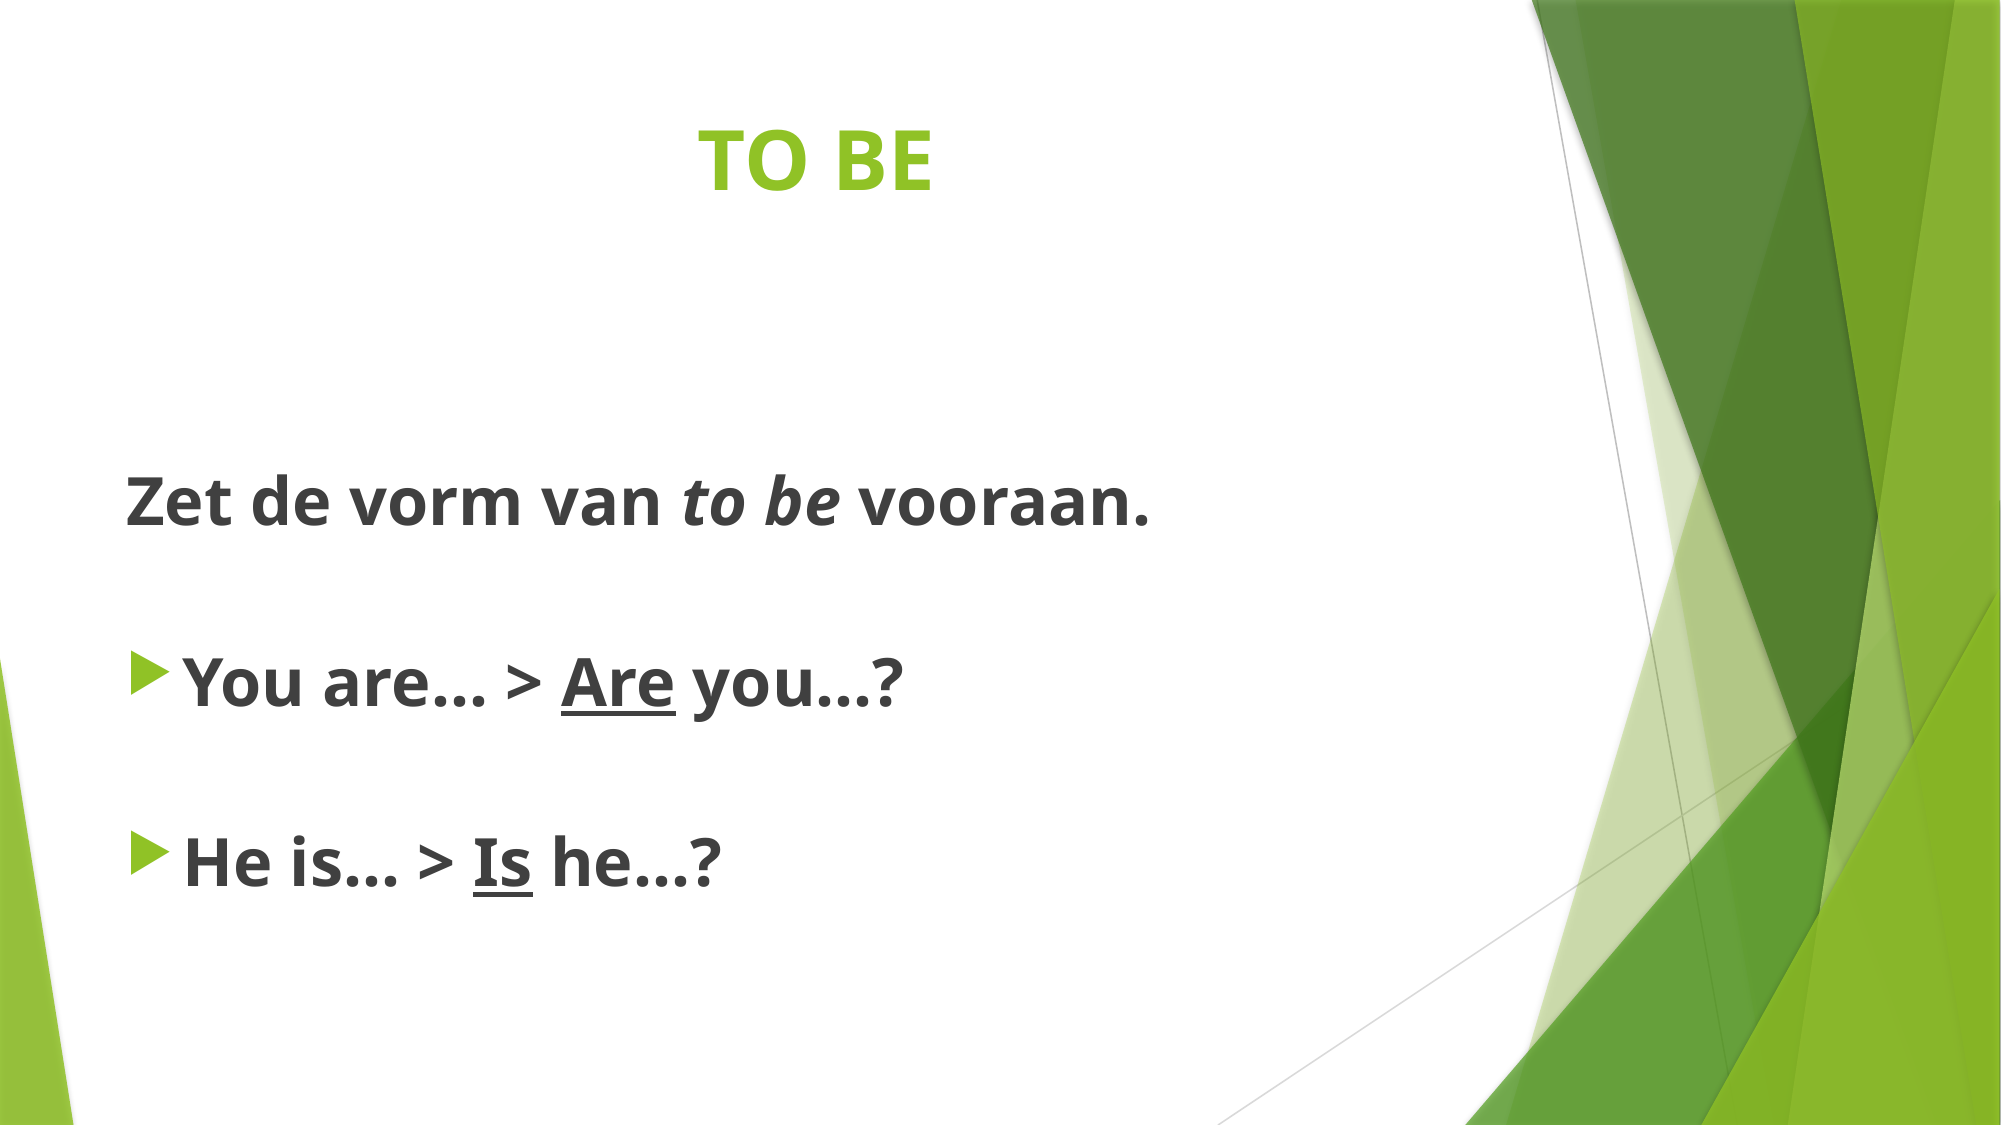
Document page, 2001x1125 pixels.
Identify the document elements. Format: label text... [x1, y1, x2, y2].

list Zet de vorm van to be vooraan. You are… > Are you…? He is… > Is he…? [111, 371, 1522, 1008]
title TO BE [111, 99, 1522, 317]
